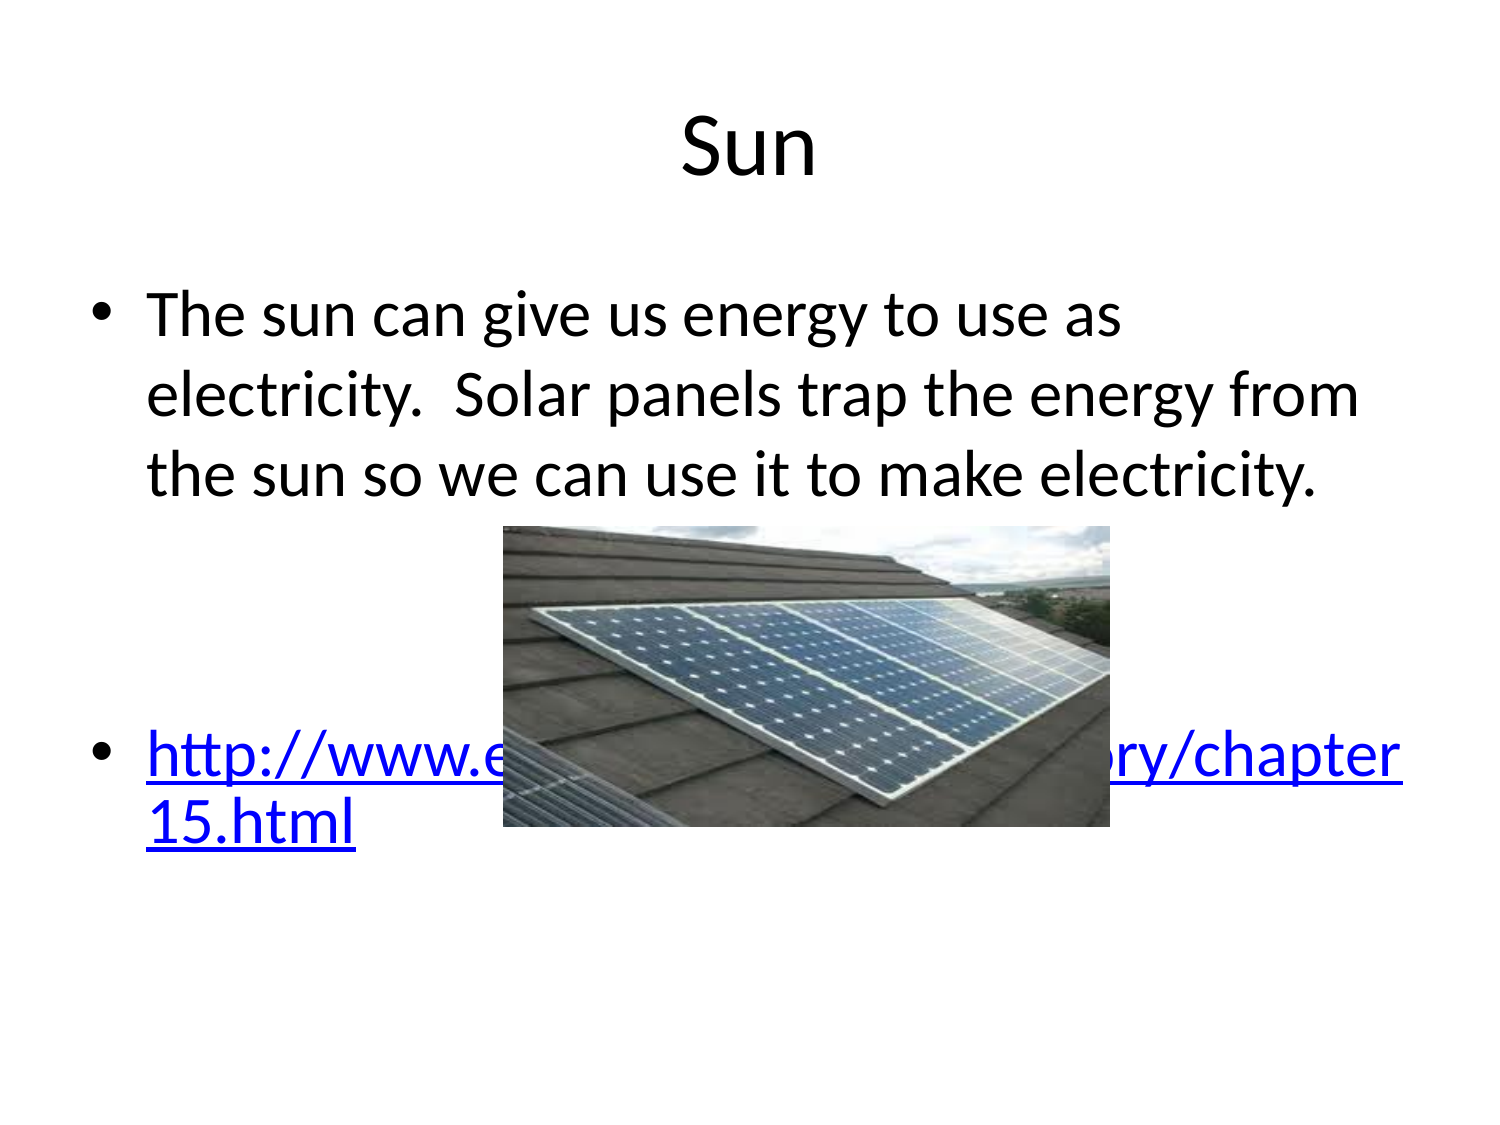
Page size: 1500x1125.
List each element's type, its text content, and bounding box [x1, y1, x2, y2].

title Sun [75, 45, 1425, 233]
list The sun can give us energy to use as electricity. Solar panels trap the energy from the sun so we can use it to make electricity. http://www.energyquest.ca.gov/story/chapter15.html [75, 262, 1425, 1005]
picture [503, 526, 1110, 827]
